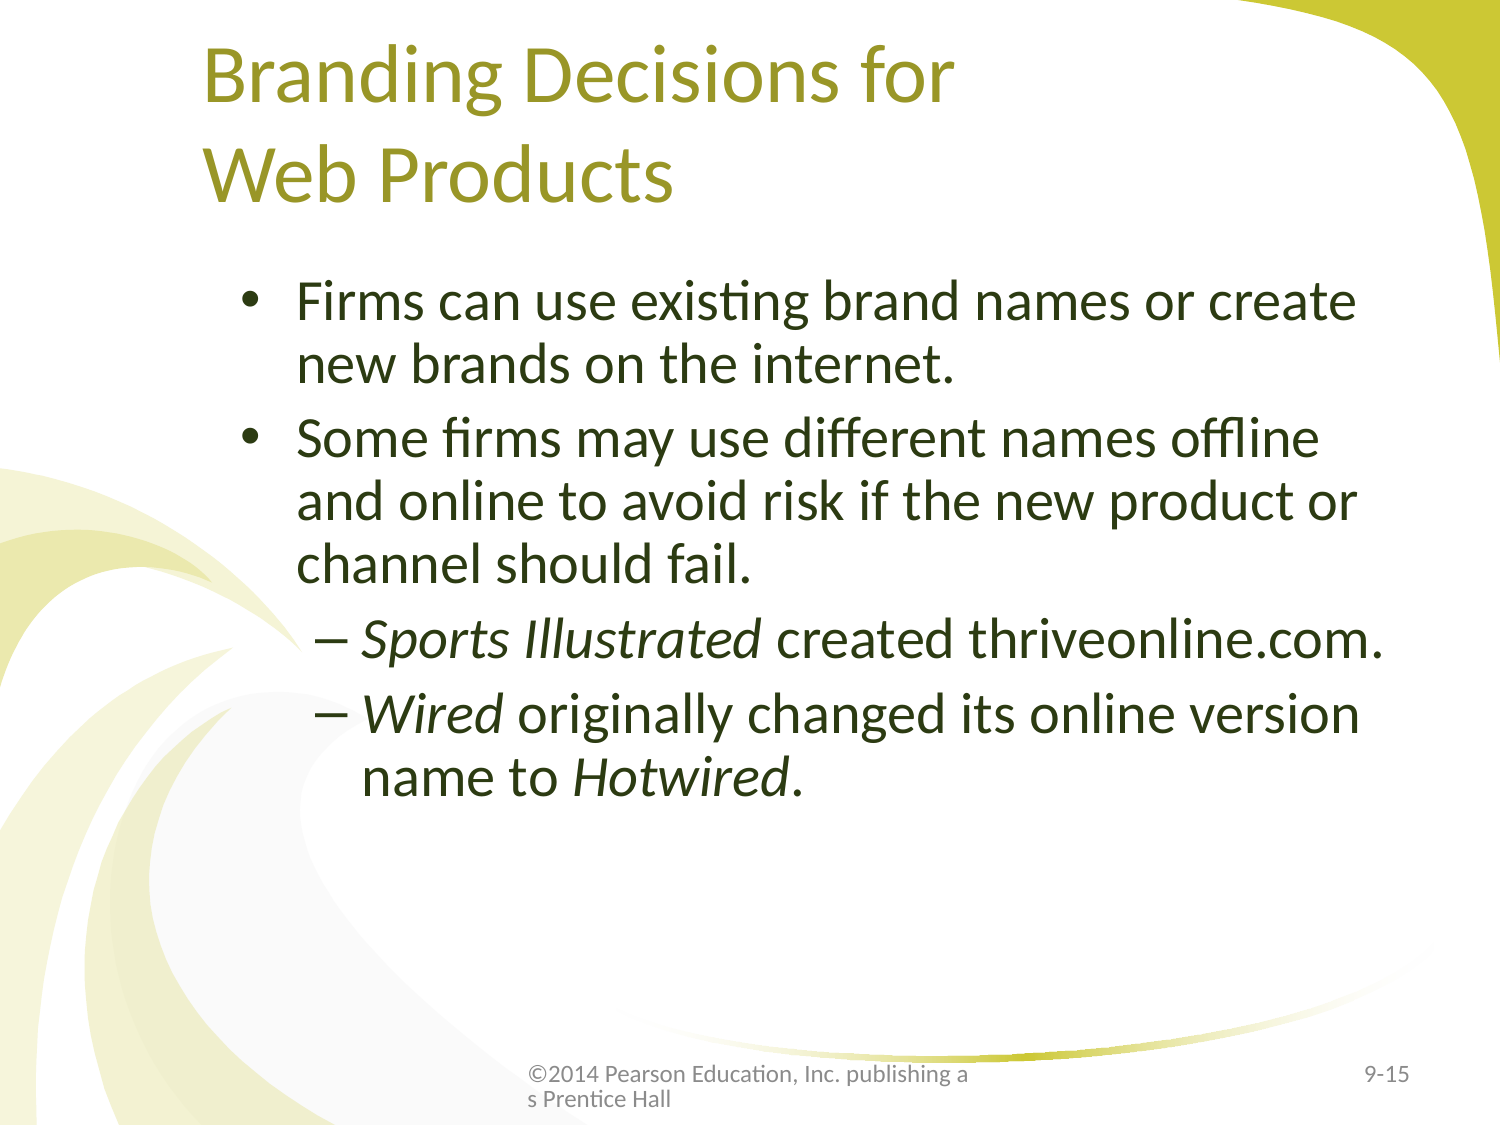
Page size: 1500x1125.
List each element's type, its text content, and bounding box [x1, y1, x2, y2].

slide_number 9-15 [1074, 1042, 1425, 1103]
title Branding Decisions for Web Products [187, 37, 1450, 200]
list Firms can use existing brand names or create new brands on the internet. Some firms may use different names offline and online to avoid risk if the new product or channel should fail. Sports Illustrated created thriveonline.com. Wired originally changed its online version name to Hotwired. [225, 262, 1438, 1000]
footer ©2014 Pearson Education, Inc. publishing as Prentice Hall [512, 1042, 988, 1103]
